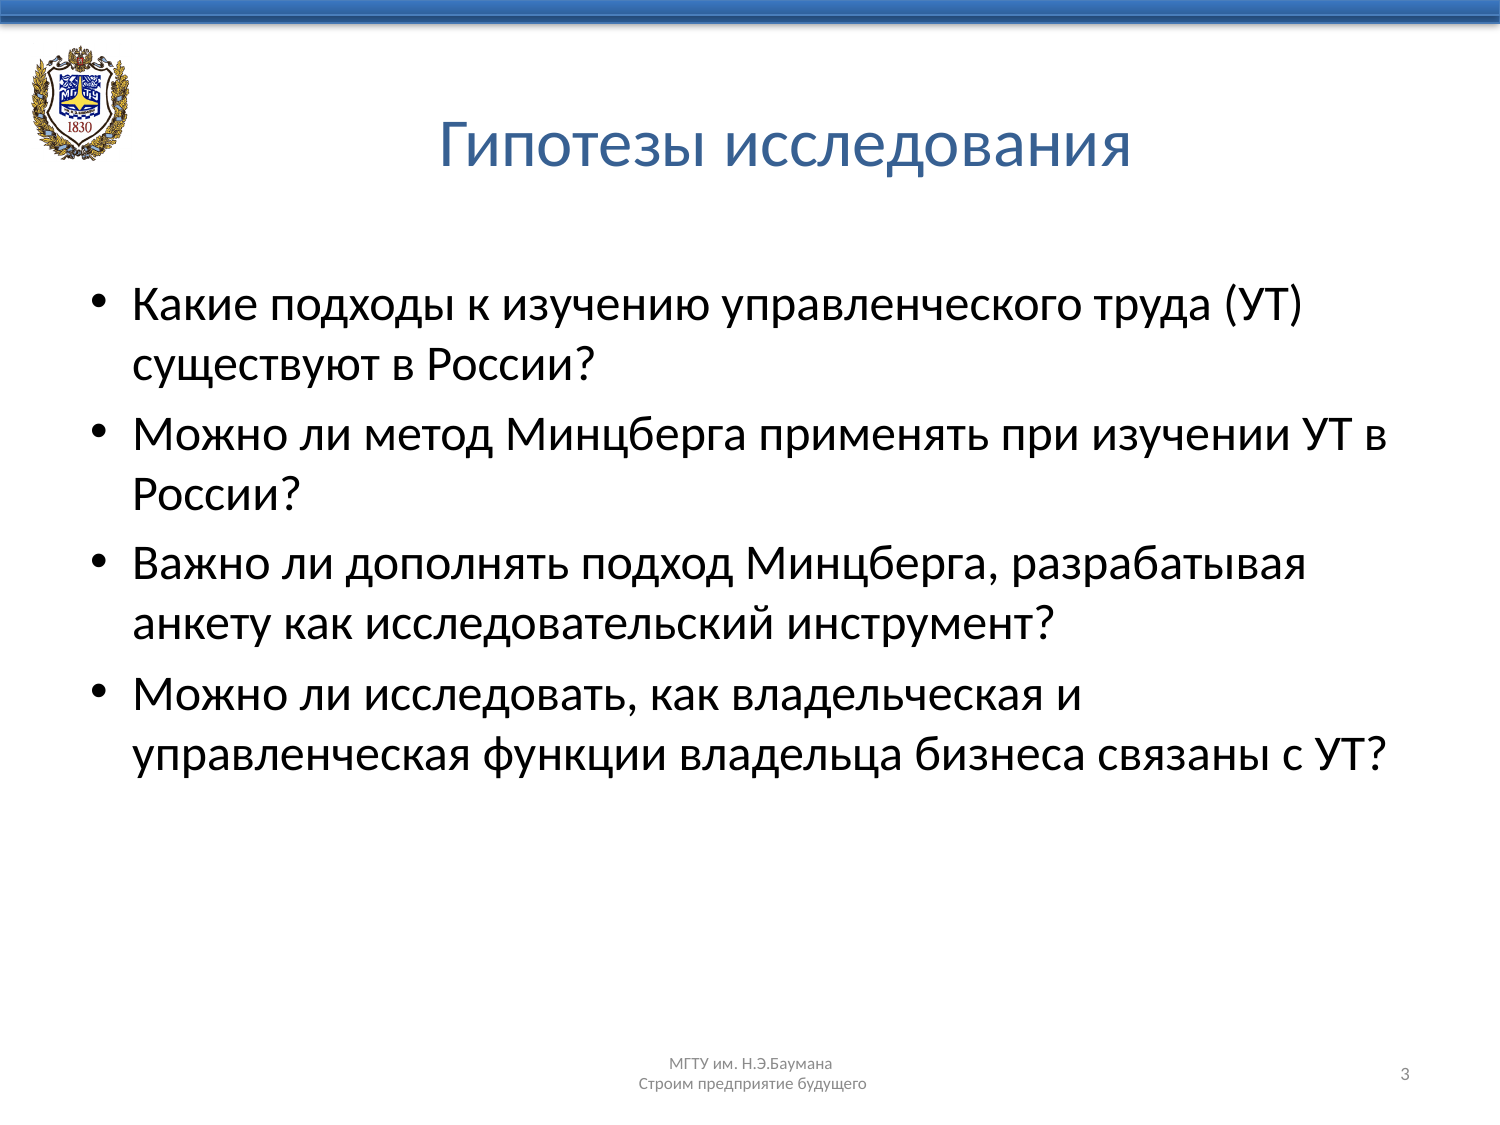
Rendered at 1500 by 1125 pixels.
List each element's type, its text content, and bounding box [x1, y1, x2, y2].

list Какие подходы к изучению управленческого труда (УТ) существуют в России? Можно ли метод Минцберга применять при изучении УТ в России? Важно ли дополнять подход Минцберга, разрабатывая анкету как исследовательский инструмент? Можно ли исследовать, как владельческая и управленческая функции владельца бизнеса связаны с УТ? [75, 262, 1425, 1005]
picture [31, 43, 132, 162]
slide_number 3 [1074, 1042, 1425, 1103]
title Гипотезы исследования [147, 45, 1425, 233]
